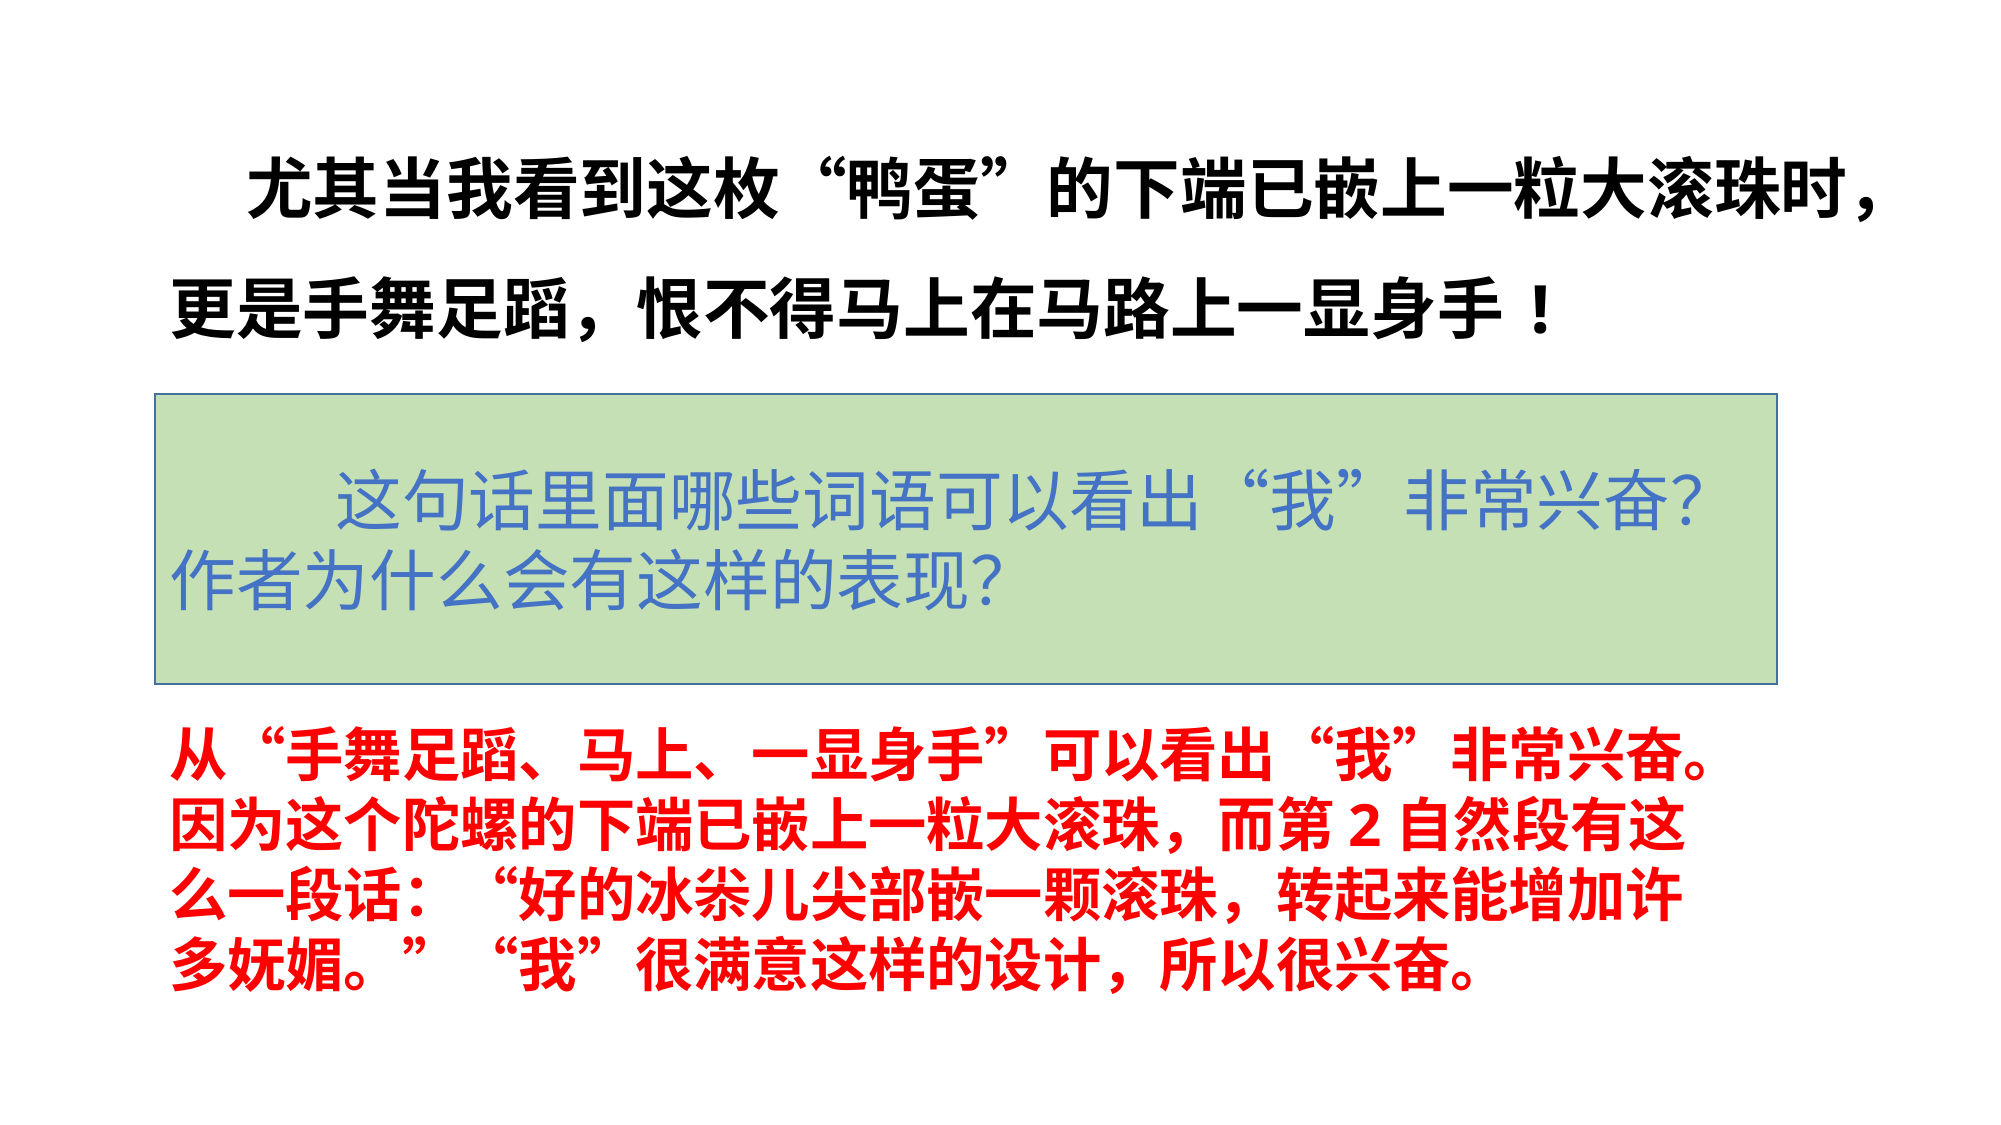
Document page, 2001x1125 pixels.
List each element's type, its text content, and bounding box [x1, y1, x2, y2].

text_box 这句话里面哪些词语可以看出“我”非常兴奋？作者为什么会有这样的表现？ [154, 393, 1778, 685]
text_box 从“手舞足蹈、马上、一显身手”可以看出“我”非常兴奋。因为这个陀螺的下端已嵌上一粒大滚珠，而第2自然段有这么一段话：“好的冰尜儿尖部嵌一颗滚珠，转起来能增加许多妩媚。”“我”很满意这样的设计，所以很兴奋。 [154, 710, 1712, 1006]
text_box 尤其当我看到这枚“鸭蛋”的下端已嵌上一粒大滚珠时，更是手舞足蹈，恨不得马上在马路上一显身手! [154, 99, 1926, 355]
